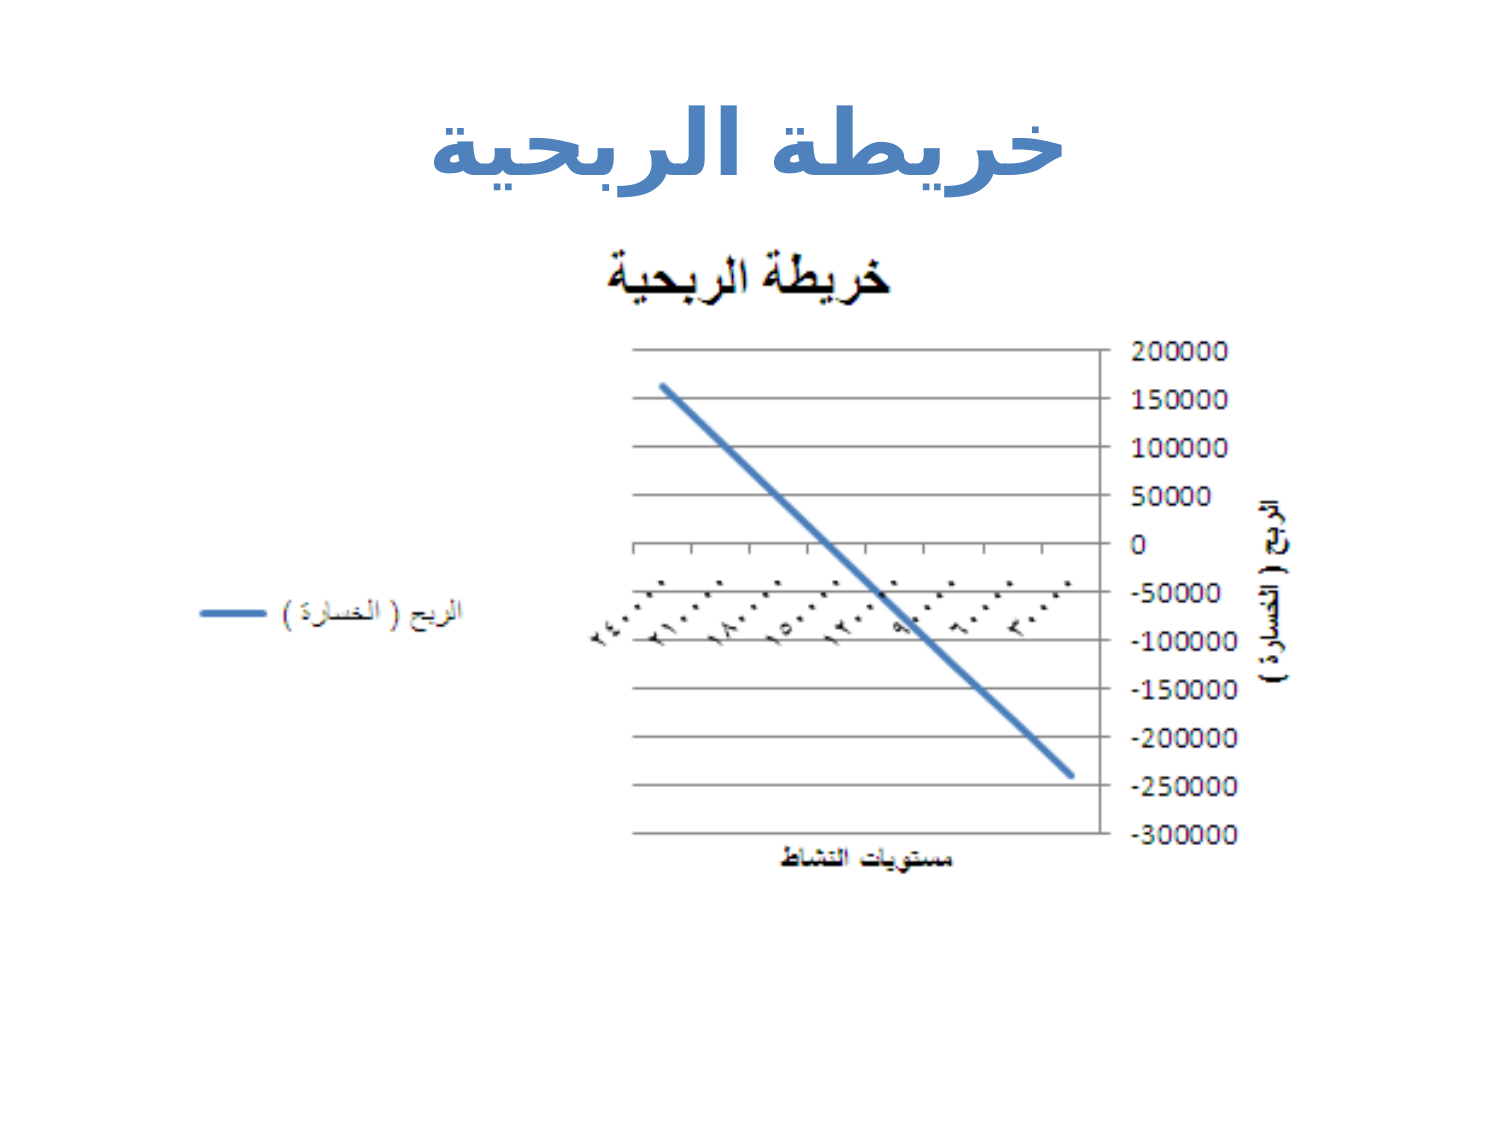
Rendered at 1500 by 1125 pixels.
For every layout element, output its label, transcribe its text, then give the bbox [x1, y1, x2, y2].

title خريطة الربحية [75, 45, 1425, 233]
picture [188, 230, 1312, 894]
